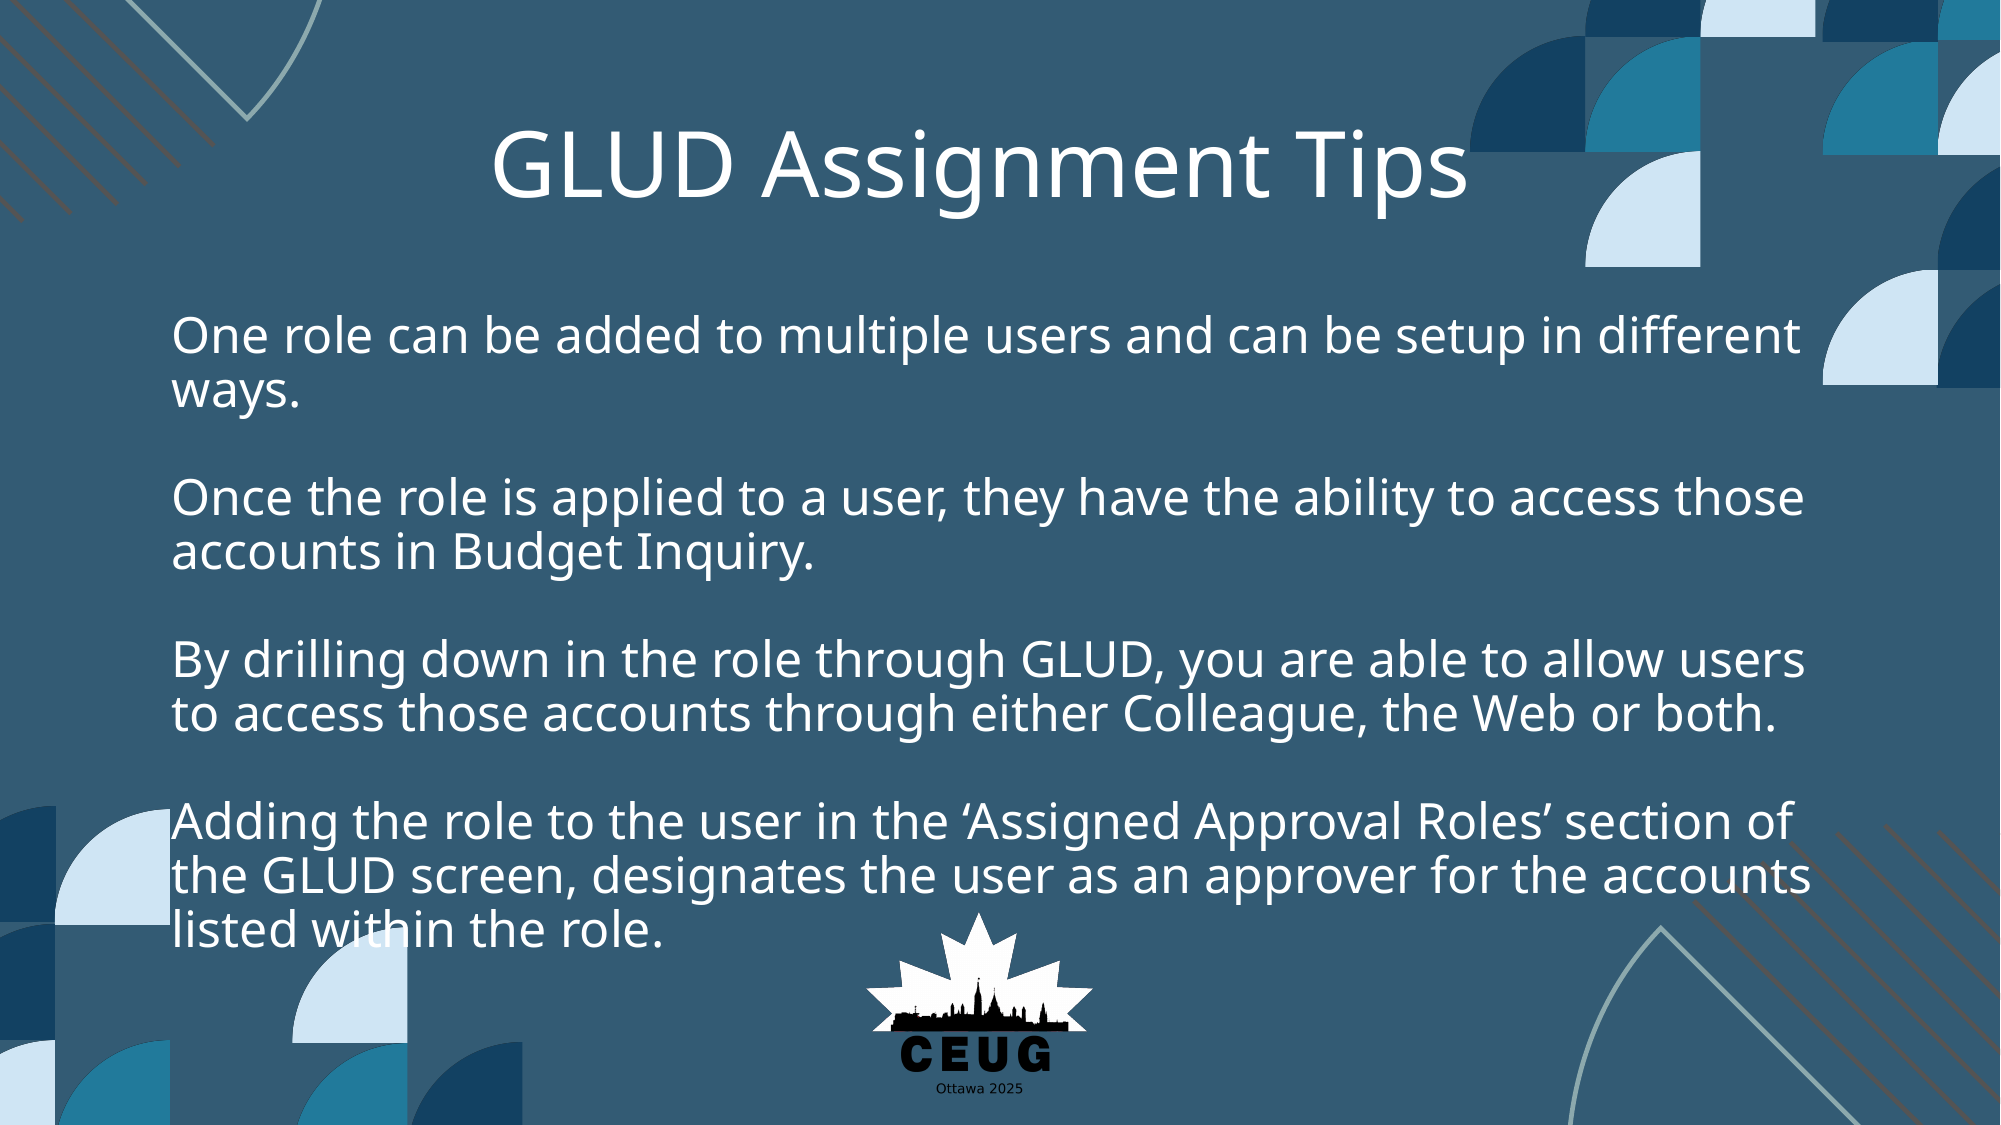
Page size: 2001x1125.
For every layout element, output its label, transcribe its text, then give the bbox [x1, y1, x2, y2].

picture [1470, 0, 1816, 59]
picture [292, 988, 523, 1125]
picture [866, 988, 1093, 1100]
picture [0, 806, 170, 1125]
text_box One role can be added to multiple users and can be setup in different ways. Once the role is applied to a user, they have the ability to access those accounts in Budget Inquiry. By drilling down in the role through GLUD, you are able to allow users to access those accounts through either Colleague, the Web or both. Adding the role to the user in the ‘Assigned Approval Roles’ section of the GLUD screen, designates the user as an approver for the accounts listed within the role. [156, 303, 1844, 988]
picture [1822, 0, 2001, 388]
title GLUD Assignment Tips [118, 59, 1844, 277]
